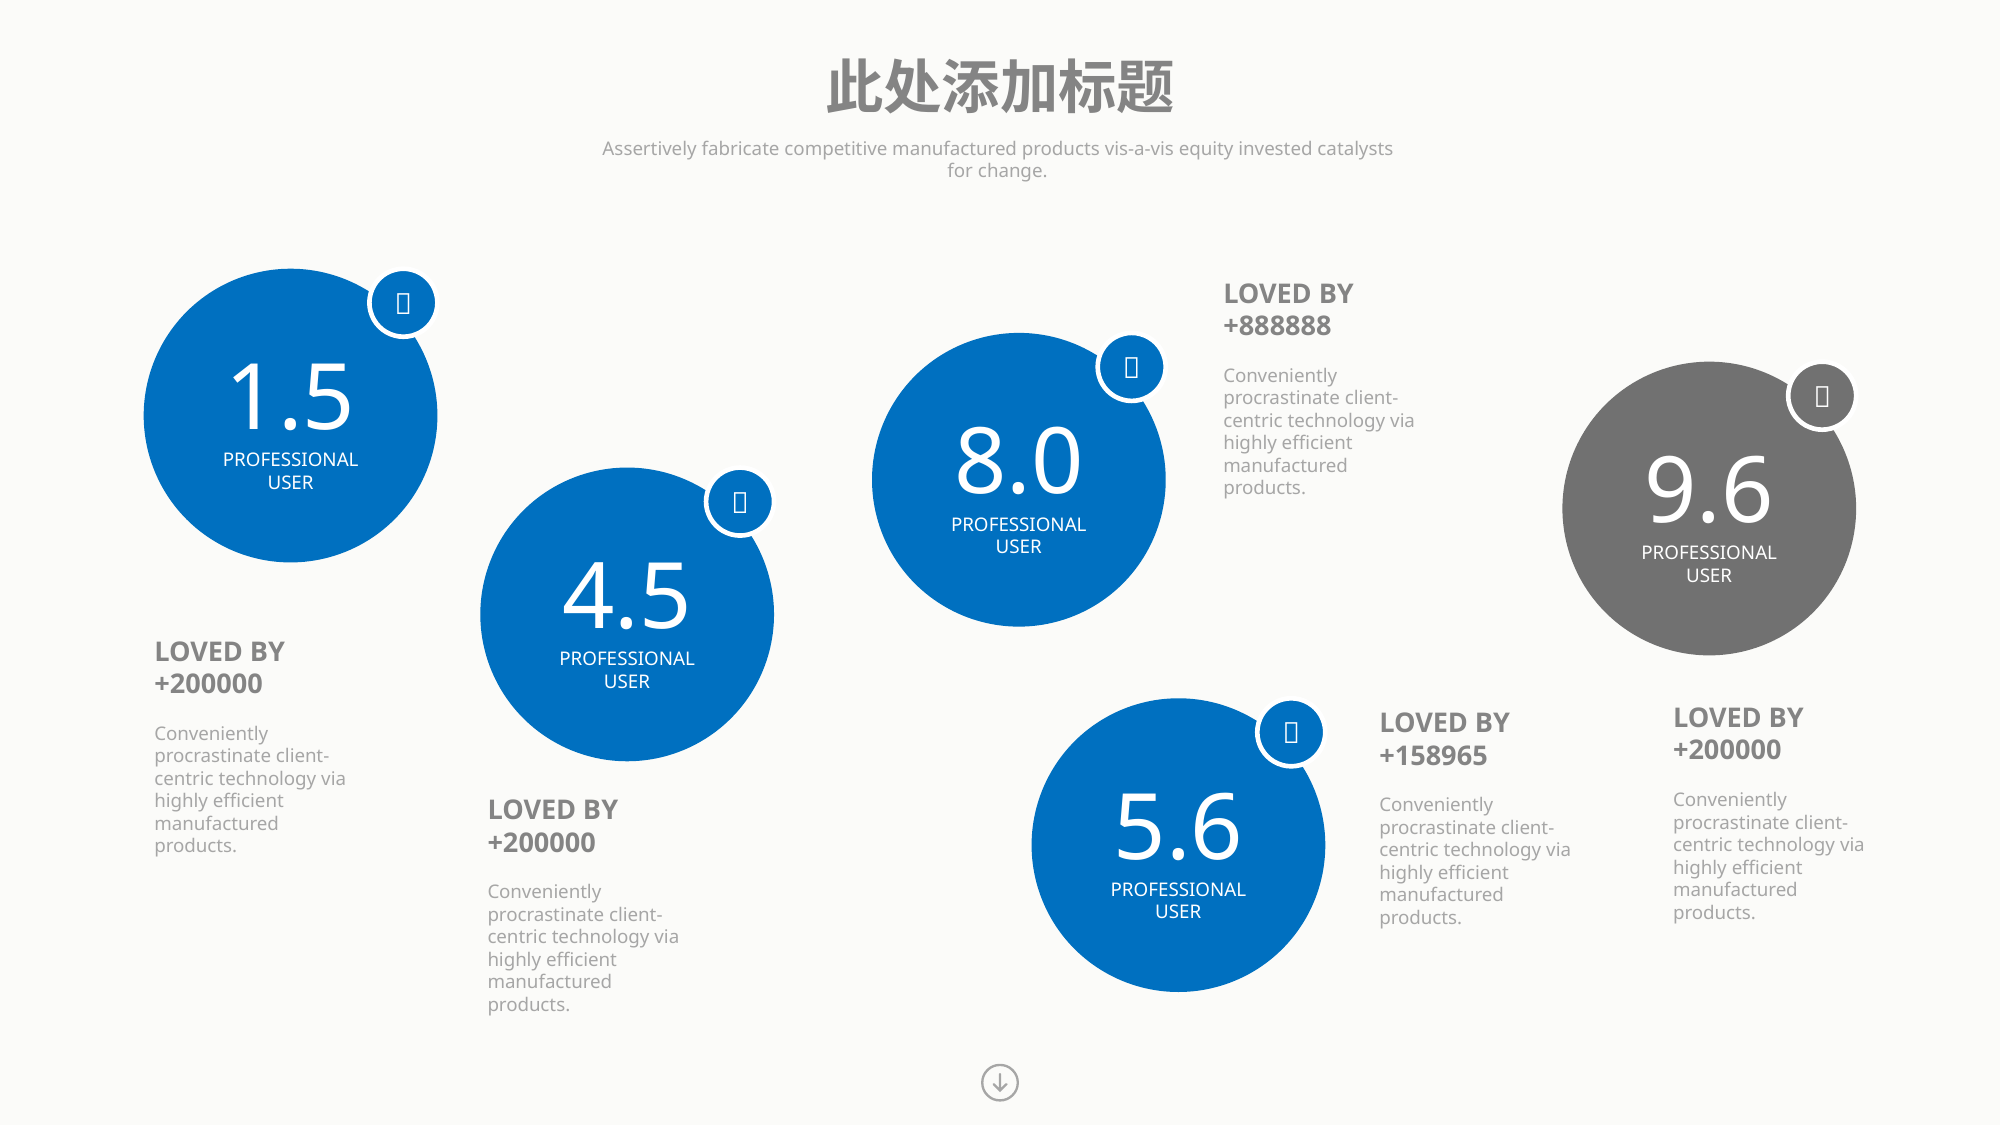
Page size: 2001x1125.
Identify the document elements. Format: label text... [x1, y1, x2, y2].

text_box LOVED BY +200000 Conveniently procrastinate client-centric technology via highly efficient manufactured products. [1658, 693, 1885, 931]
text_box  [705, 466, 776, 537]
text_box  [1787, 360, 1858, 431]
text_box 8.0 PROFESSIONAL USER [870, 331, 1167, 628]
text_box 5.6 PROFESSIONAL USER [1030, 697, 1327, 994]
text_box [981, 1063, 1019, 1102]
text_box LOVED BY +888888 Conveniently procrastinate client-centric technology via highly efficient manufactured products. [1208, 268, 1435, 506]
text_box 此处添加标题 [810, 43, 1190, 128]
text_box 1.5 PROFESSIONAL USER [142, 267, 439, 564]
text_box  [368, 267, 439, 338]
text_box 4.5 PROFESSIONAL USER [479, 466, 776, 763]
text_box Assertively fabricate competitive manufactured products vis-a-vis equity invested catalysts for change. [587, 128, 1413, 189]
text_box LOVED BY +200000 Conveniently procrastinate client-centric technology via highly efficient manufactured products. [139, 626, 366, 864]
text_box  [1096, 331, 1167, 402]
text_box  [1256, 697, 1327, 768]
text_box 9.6 PROFESSIONAL USER [1561, 360, 1858, 657]
text_box LOVED BY +200000 Conveniently procrastinate client-centric technology via highly efficient manufactured products. [472, 785, 699, 1023]
text_box LOVED BY +158965 Conveniently procrastinate client-centric technology via highly efficient manufactured products. [1364, 698, 1591, 936]
